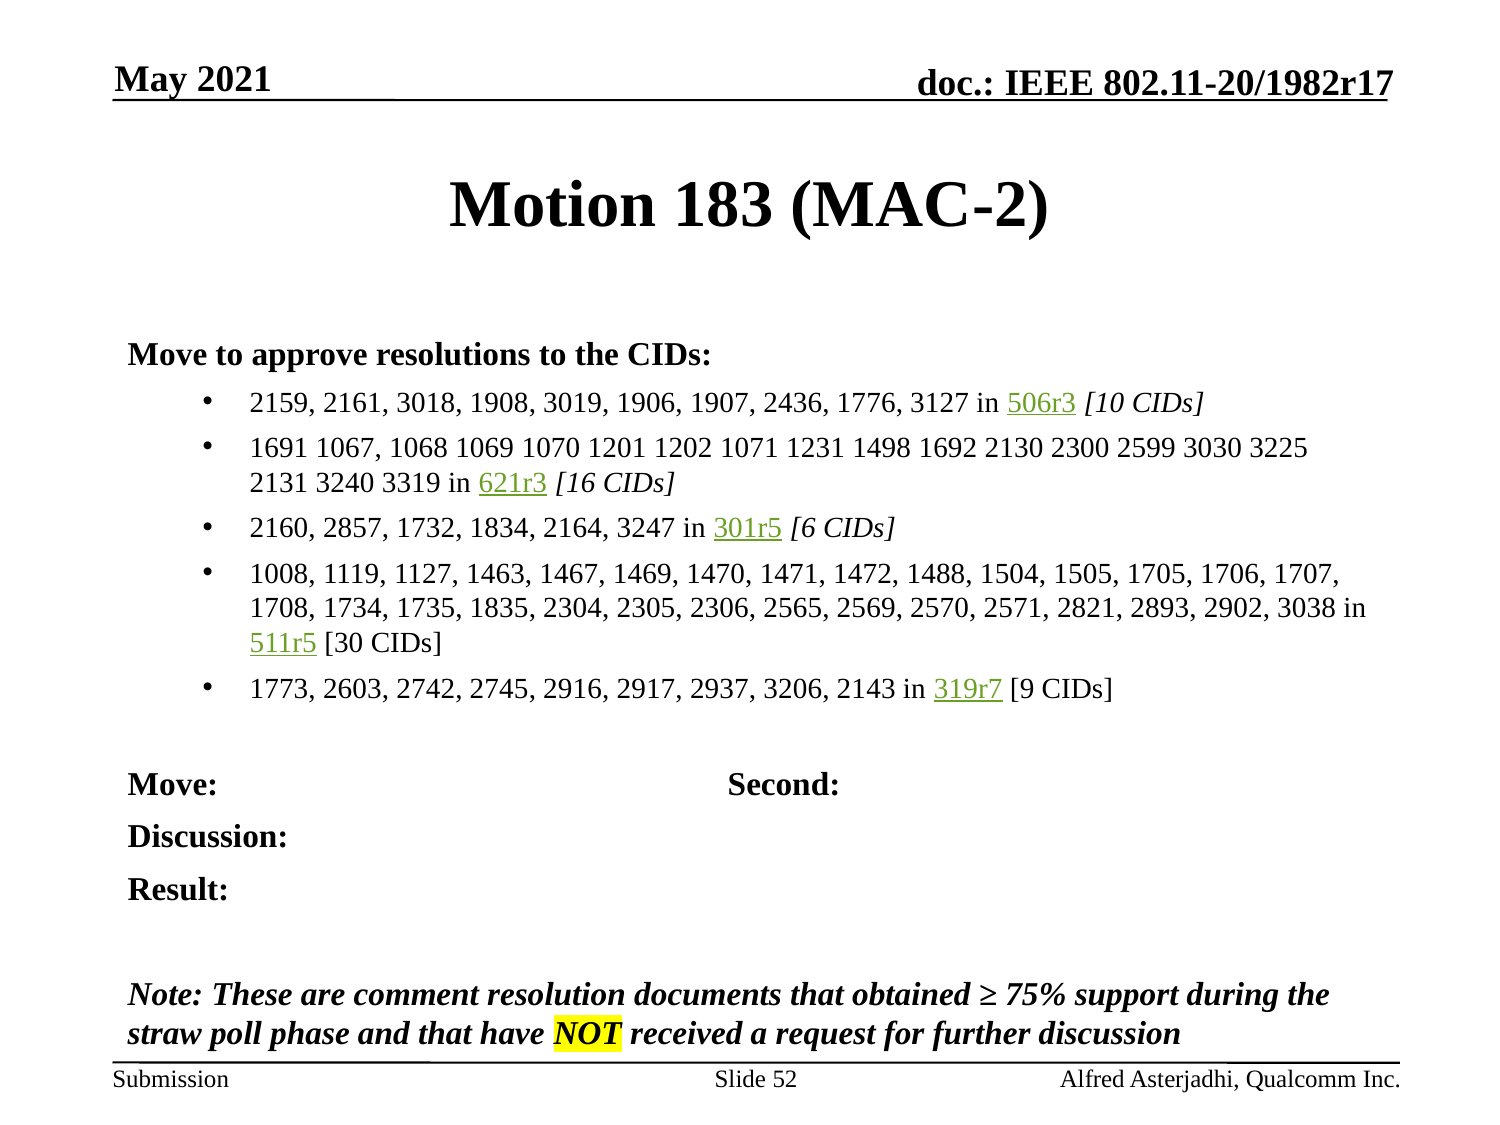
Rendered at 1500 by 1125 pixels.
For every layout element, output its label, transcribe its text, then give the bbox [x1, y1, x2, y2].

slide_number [114, 54, 423, 100]
list Move to approve resolutions to the CIDs: 2159, 2161, 3018, 1908, 3019, 1906, 1907, 2436, 1776, 3127 in 506r3 [10 CIDs] 1691 1067, 1068 1069 1070 1201 1202 1071 1231 1498 1692 2130 2300 2599 3030 3225 2131 3240 3319 in 621r3 [16 CIDs] 2160, 2857, 1732, 1834, 2164, 3247 in 301r5 [6 CIDs] 1008, 1119, 1127, 1463, 1467, 1469, 1470, 1471, 1472, 1488, 1504, 1505, 1705, 1706, 1707, 1708, 1734, 1735, 1835, 2304, 2305, 2306, 2565, 2569, 2570, 2571, 2821, 2893, 2902, 3038 in 511r5 [30 CIDs] 1773, 2603, 2742, 2745, 2916, 2917, 2937, 3206, 2143 in 319r7 [9 CIDs] Move: Second: Discussion: Result: Note: These are comment resolution documents that obtained ≥ 75% support during the straw poll phase and that have NOT received a request for further discussion [112, 324, 1388, 1038]
footer Alfred Asterjadhi, Qualcomm Inc. [878, 1061, 1402, 1093]
title Motion 183 (MAC-2) [112, 112, 1388, 288]
slide_number Slide 52 [712, 1061, 800, 1123]
